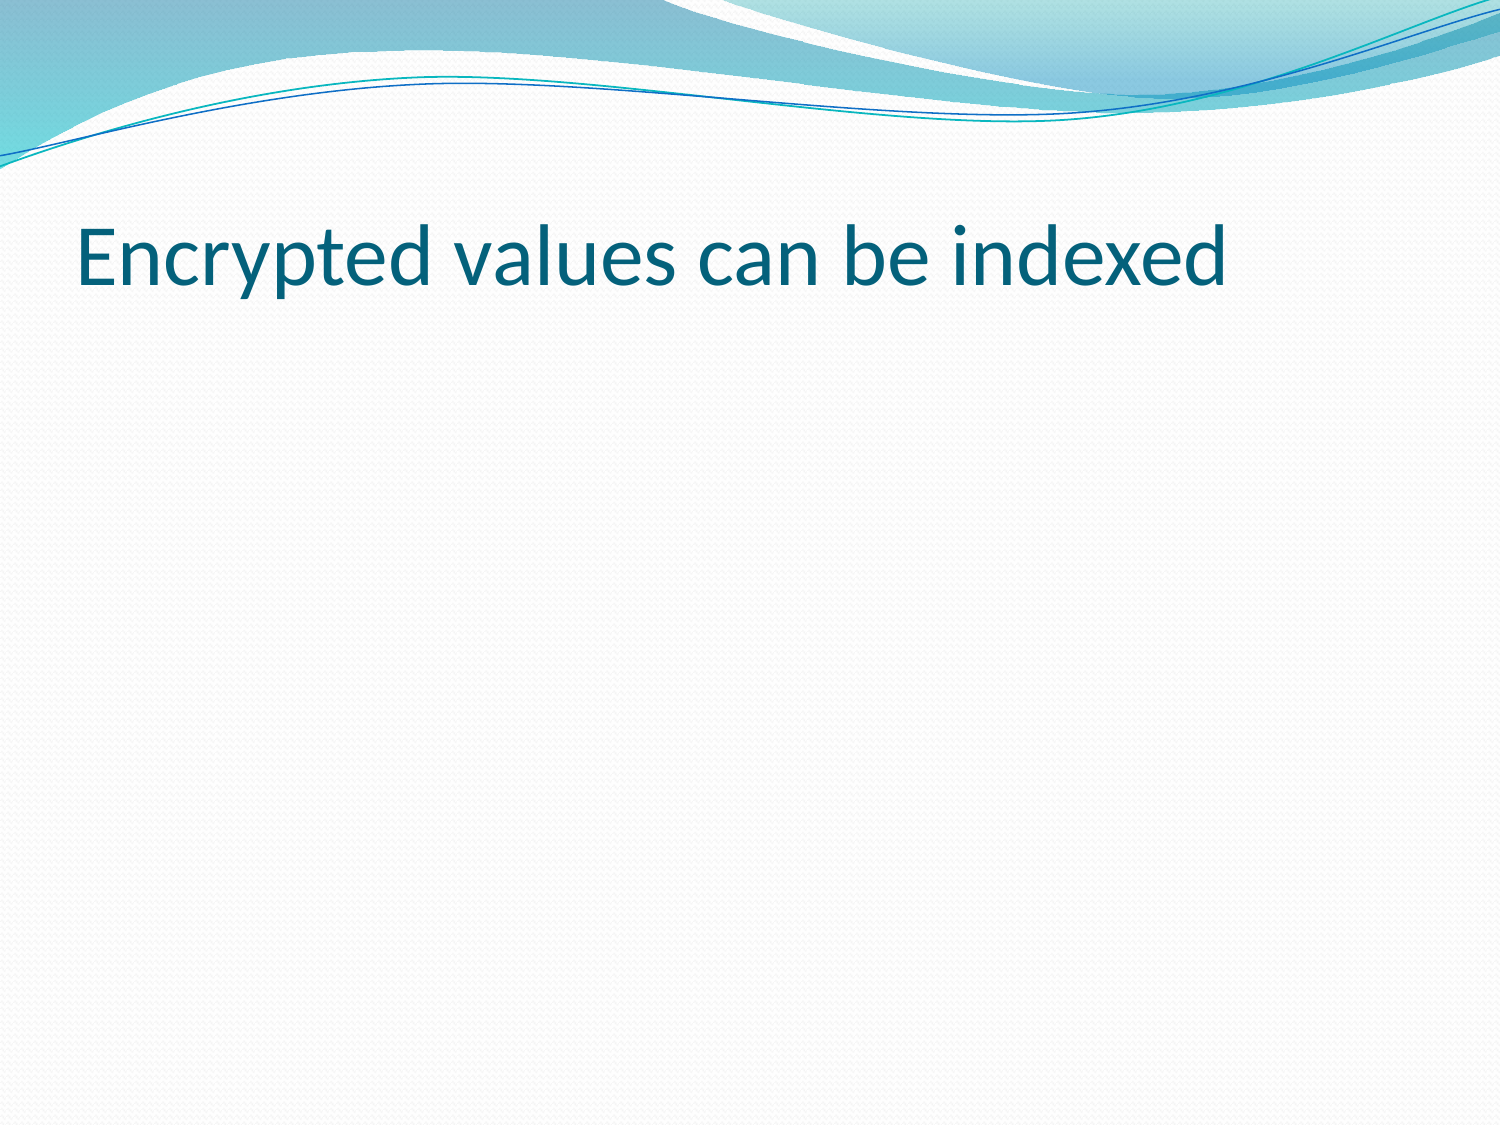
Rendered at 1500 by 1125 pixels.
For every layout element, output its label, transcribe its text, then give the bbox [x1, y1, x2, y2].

title Encrypted values can be indexed [75, 115, 1425, 303]
